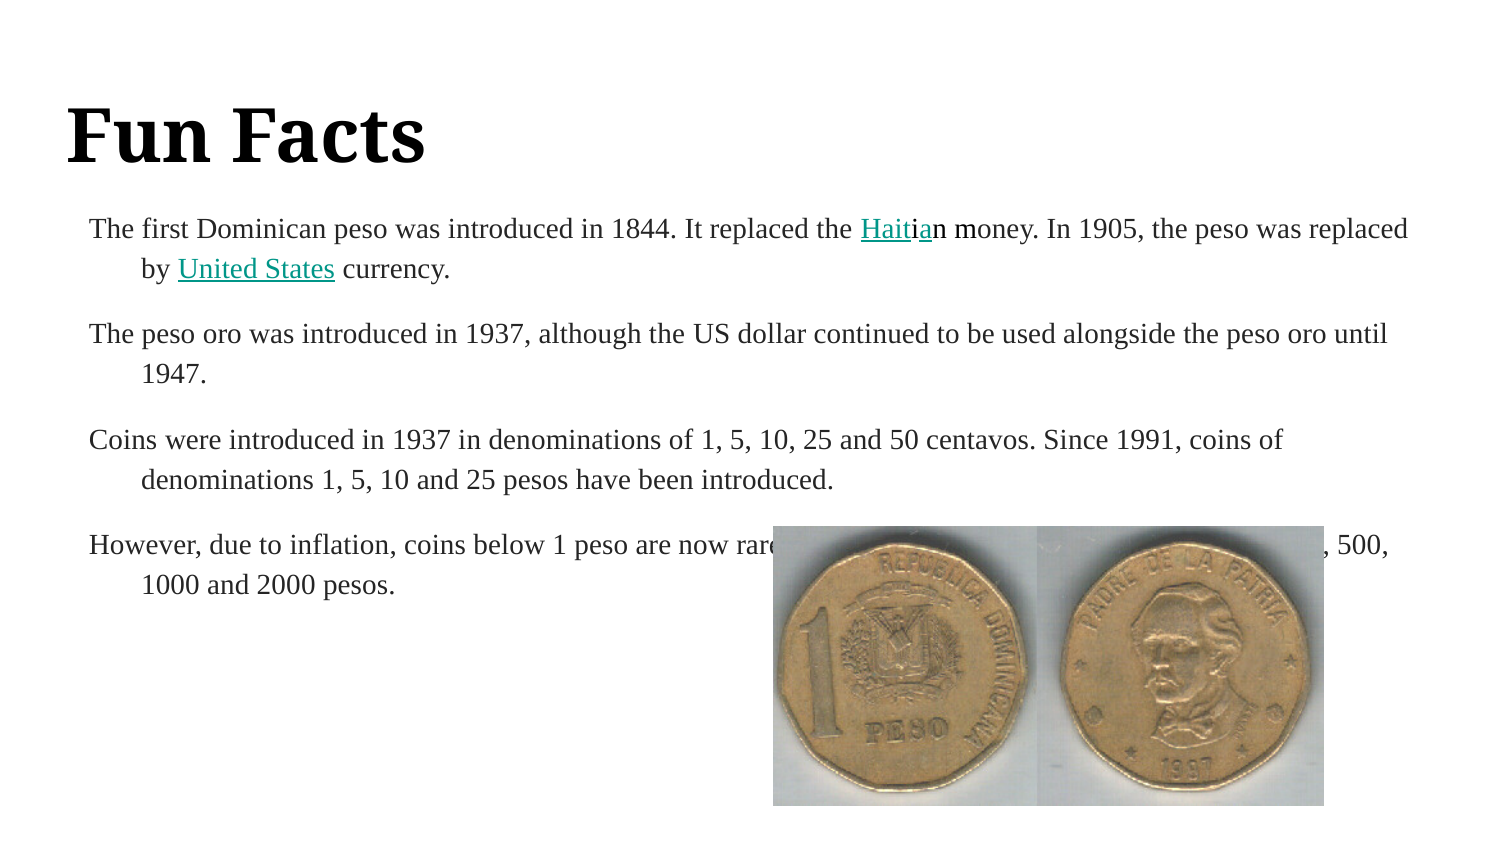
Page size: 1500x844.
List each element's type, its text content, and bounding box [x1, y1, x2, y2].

list The first Dominican peso was introduced in 1844. It replaced the Haitian money. In 1905, the peso was replaced by United States currency. The peso oro was introduced in 1937, although the US dollar continued to be used alongside the peso oro until 1947. Coins were introduced in 1937 in denominations of 1, 5, 10, 25 and 50 centavos. Since 1991, coins of denominations 1, 5, 10 and 25 pesos have been introduced. However, due to inflation, coins below 1 peso are now rarely found. Banknotes in use are 10, 20, 50, 100, 500, 1000 and 2000 pesos. [51, 189, 1449, 750]
title Fun Facts [51, 72, 1449, 176]
picture [773, 526, 1325, 806]
